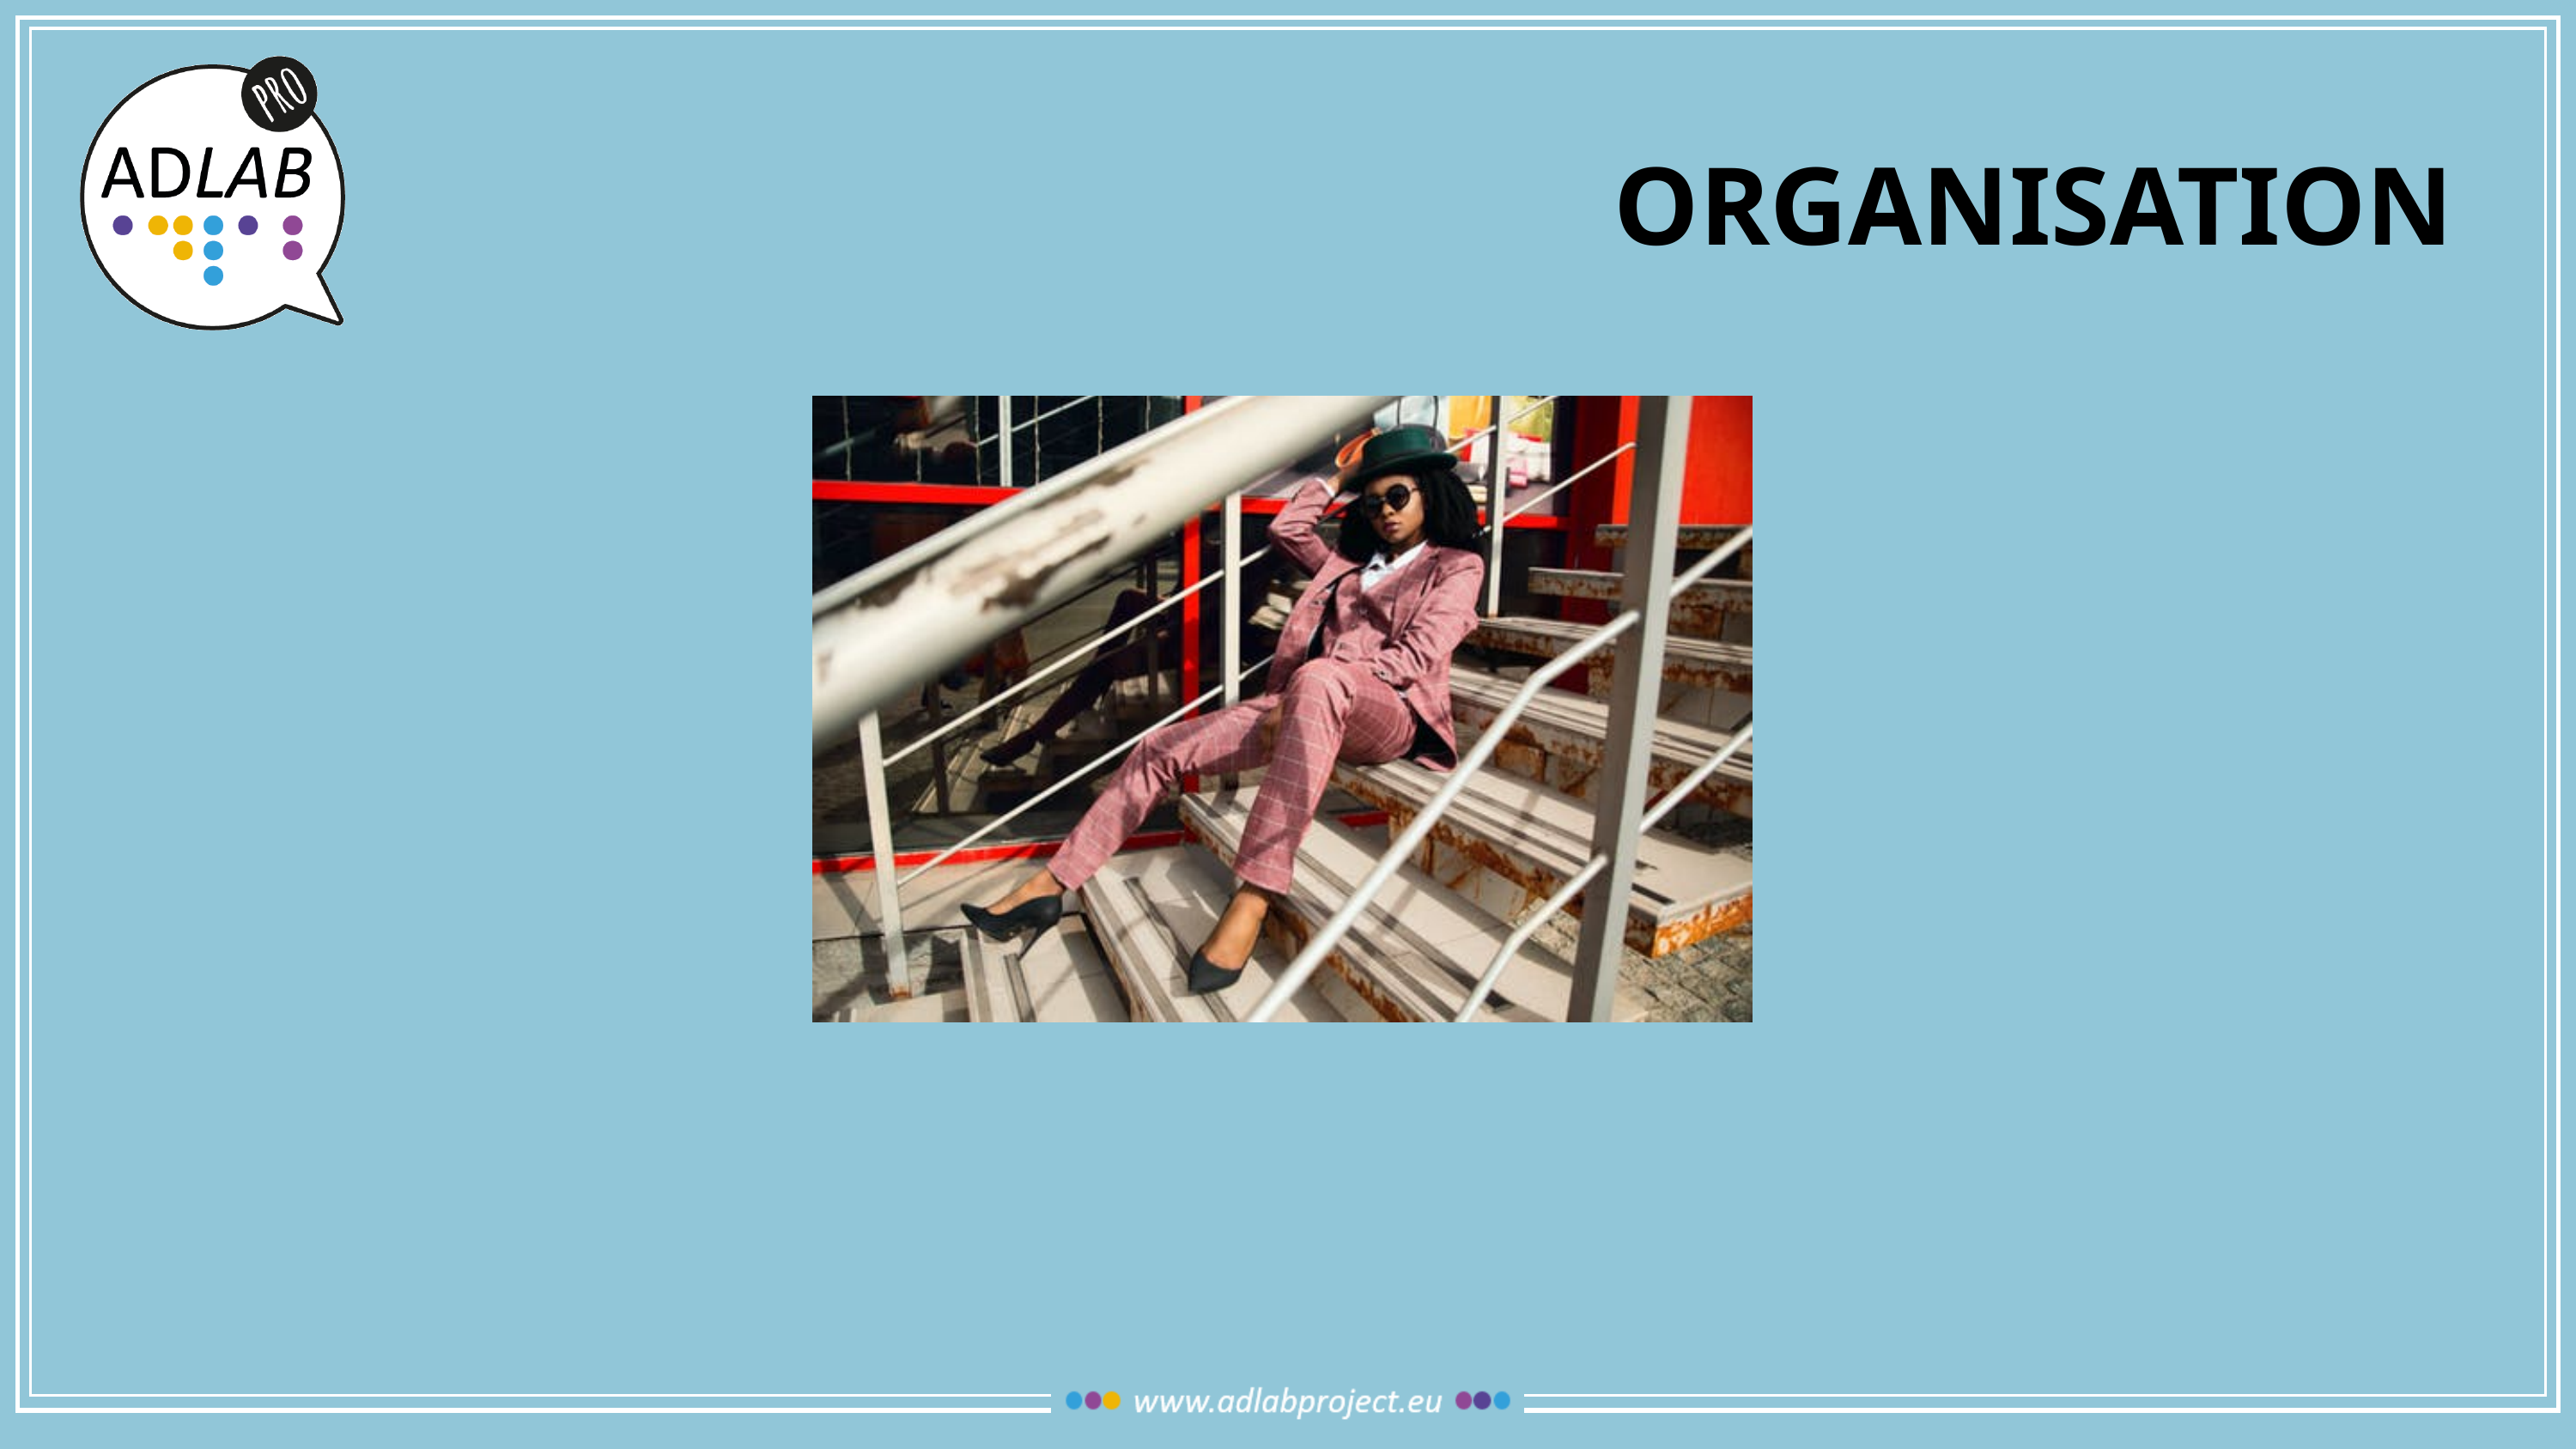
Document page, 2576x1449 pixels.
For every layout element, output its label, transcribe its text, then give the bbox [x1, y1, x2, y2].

title organisation [384, 70, 2467, 351]
picture [812, 396, 1753, 1022]
picture [72, 49, 353, 330]
picture [1051, 1378, 1524, 1429]
